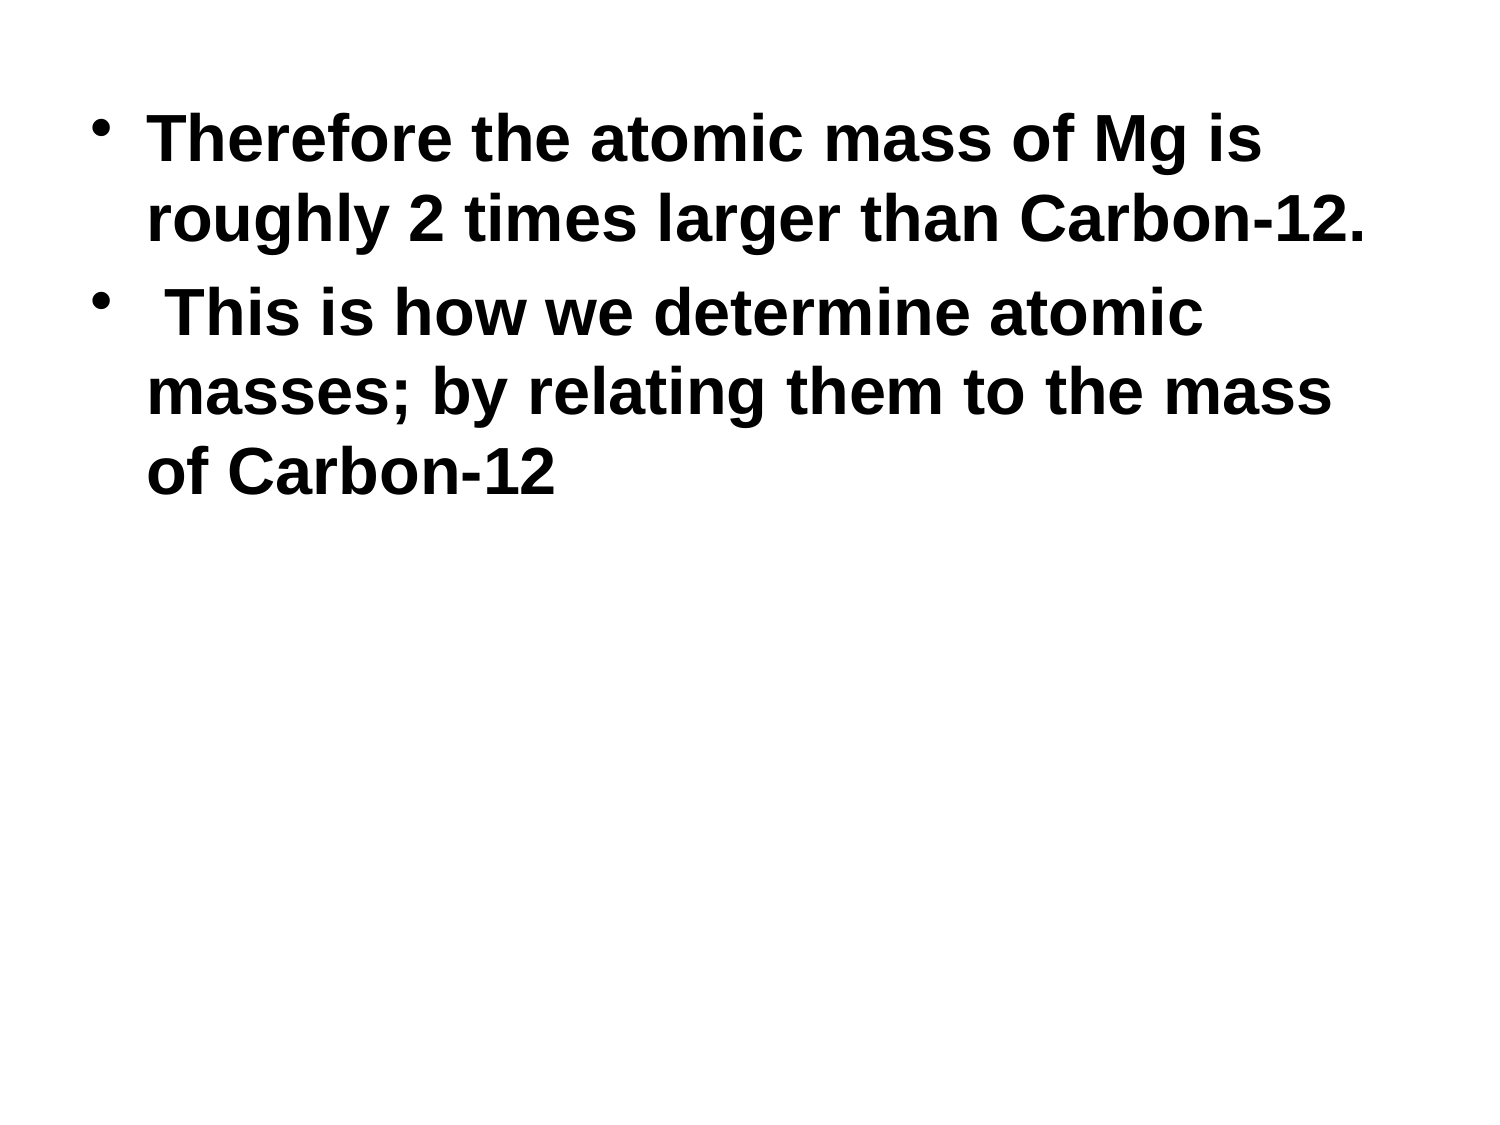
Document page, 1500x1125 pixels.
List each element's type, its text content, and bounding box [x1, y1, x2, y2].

list Therefore the atomic mass of Mg is roughly 2 times larger than Carbon-12. This is how we determine atomic masses; by relating them to the mass of Carbon-12 [74, 87, 1426, 1006]
